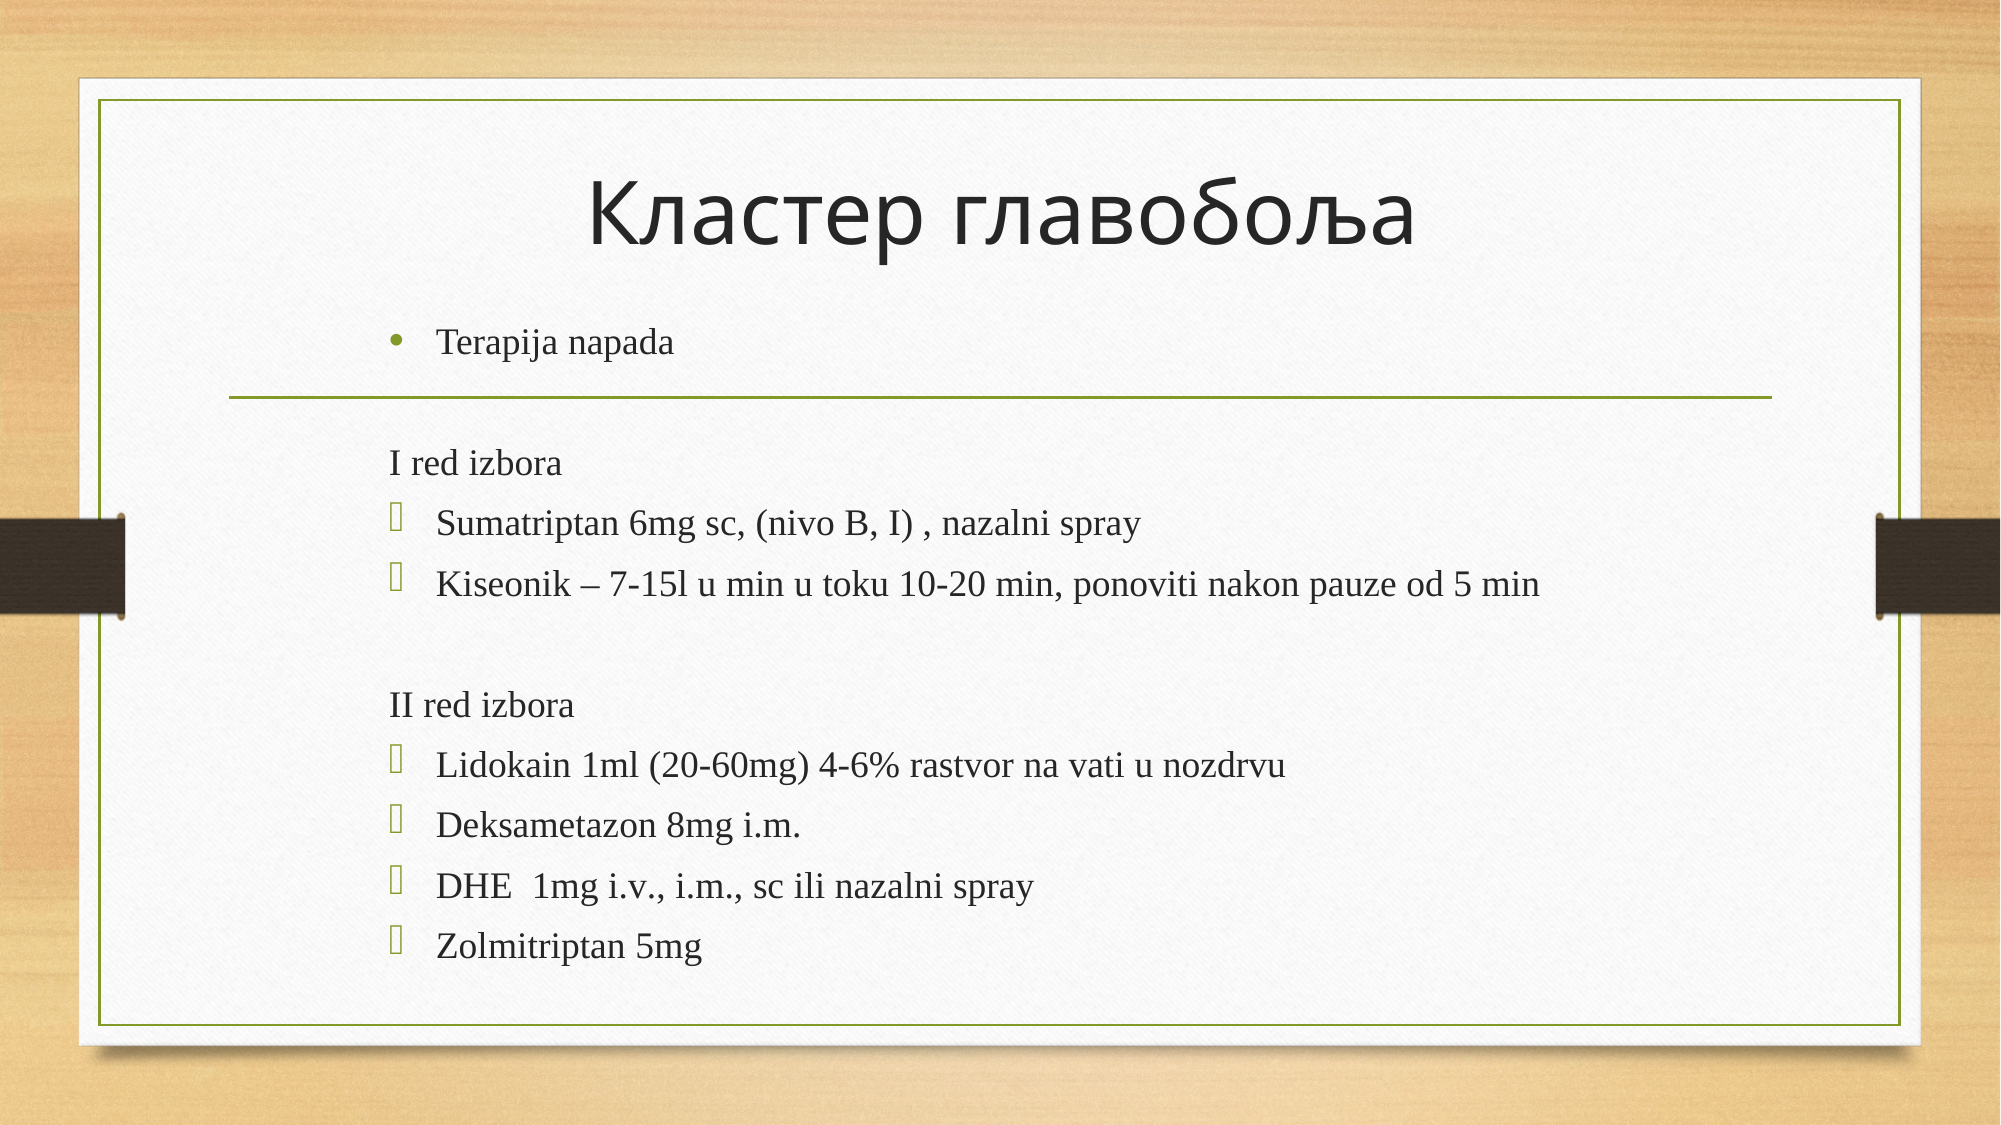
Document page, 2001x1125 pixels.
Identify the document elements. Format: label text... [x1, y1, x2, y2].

picture [0, 0, 2001, 1125]
list Terapija napada I red izbora Sumatriptan 6mg sc, (nivo B, I) , nazalni spray Kiseonik – 7-15l u min u toku 10-20 min, ponoviti nakon pauze od 5 min II red izbora Lidokain 1ml (20-60mg) 4-6% rastvor na vati u nozdrvu Deksametazon 8mg i.m. DHE 1mg i.v., i.m., sc ili nazalni spray Zolmitriptan 5mg [373, 314, 1674, 1025]
title Кластер главобоља [314, 148, 1691, 270]
